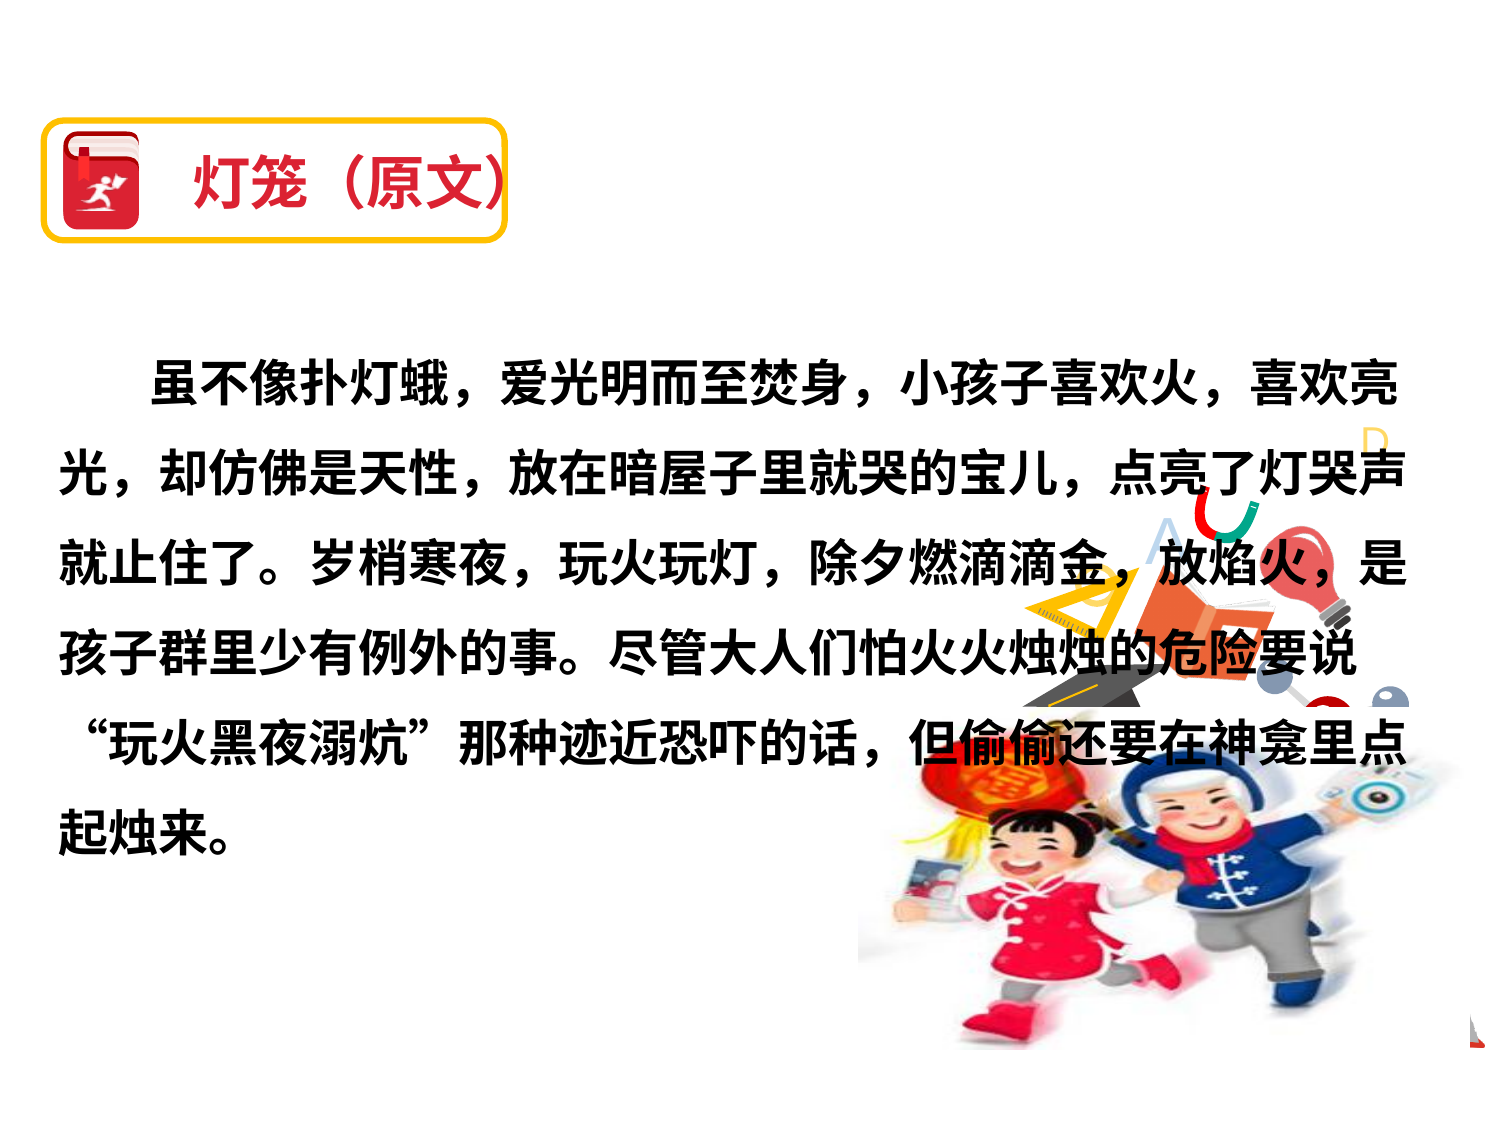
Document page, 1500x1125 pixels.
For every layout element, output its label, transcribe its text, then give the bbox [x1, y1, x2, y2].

picture [858, 707, 1485, 1050]
text_box 虽不像扑灯蛾，爱光明而至焚身，小孩子喜欢火，喜欢亮光，却仿佛是天性，放在暗屋子里就哭的宝儿，点亮了灯哭声就止住了。岁梢寒夜，玩火玩灯，除夕燃滴滴金，放焰火，是孩子群里少有例外的事。尽管大人们怕火火烛烛的危险要说“玩火黑夜溺炕”那种迹近恐吓的话，但偷偷还要在神龛里点起烛来。 [43, 224, 1435, 870]
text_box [43, 120, 557, 241]
